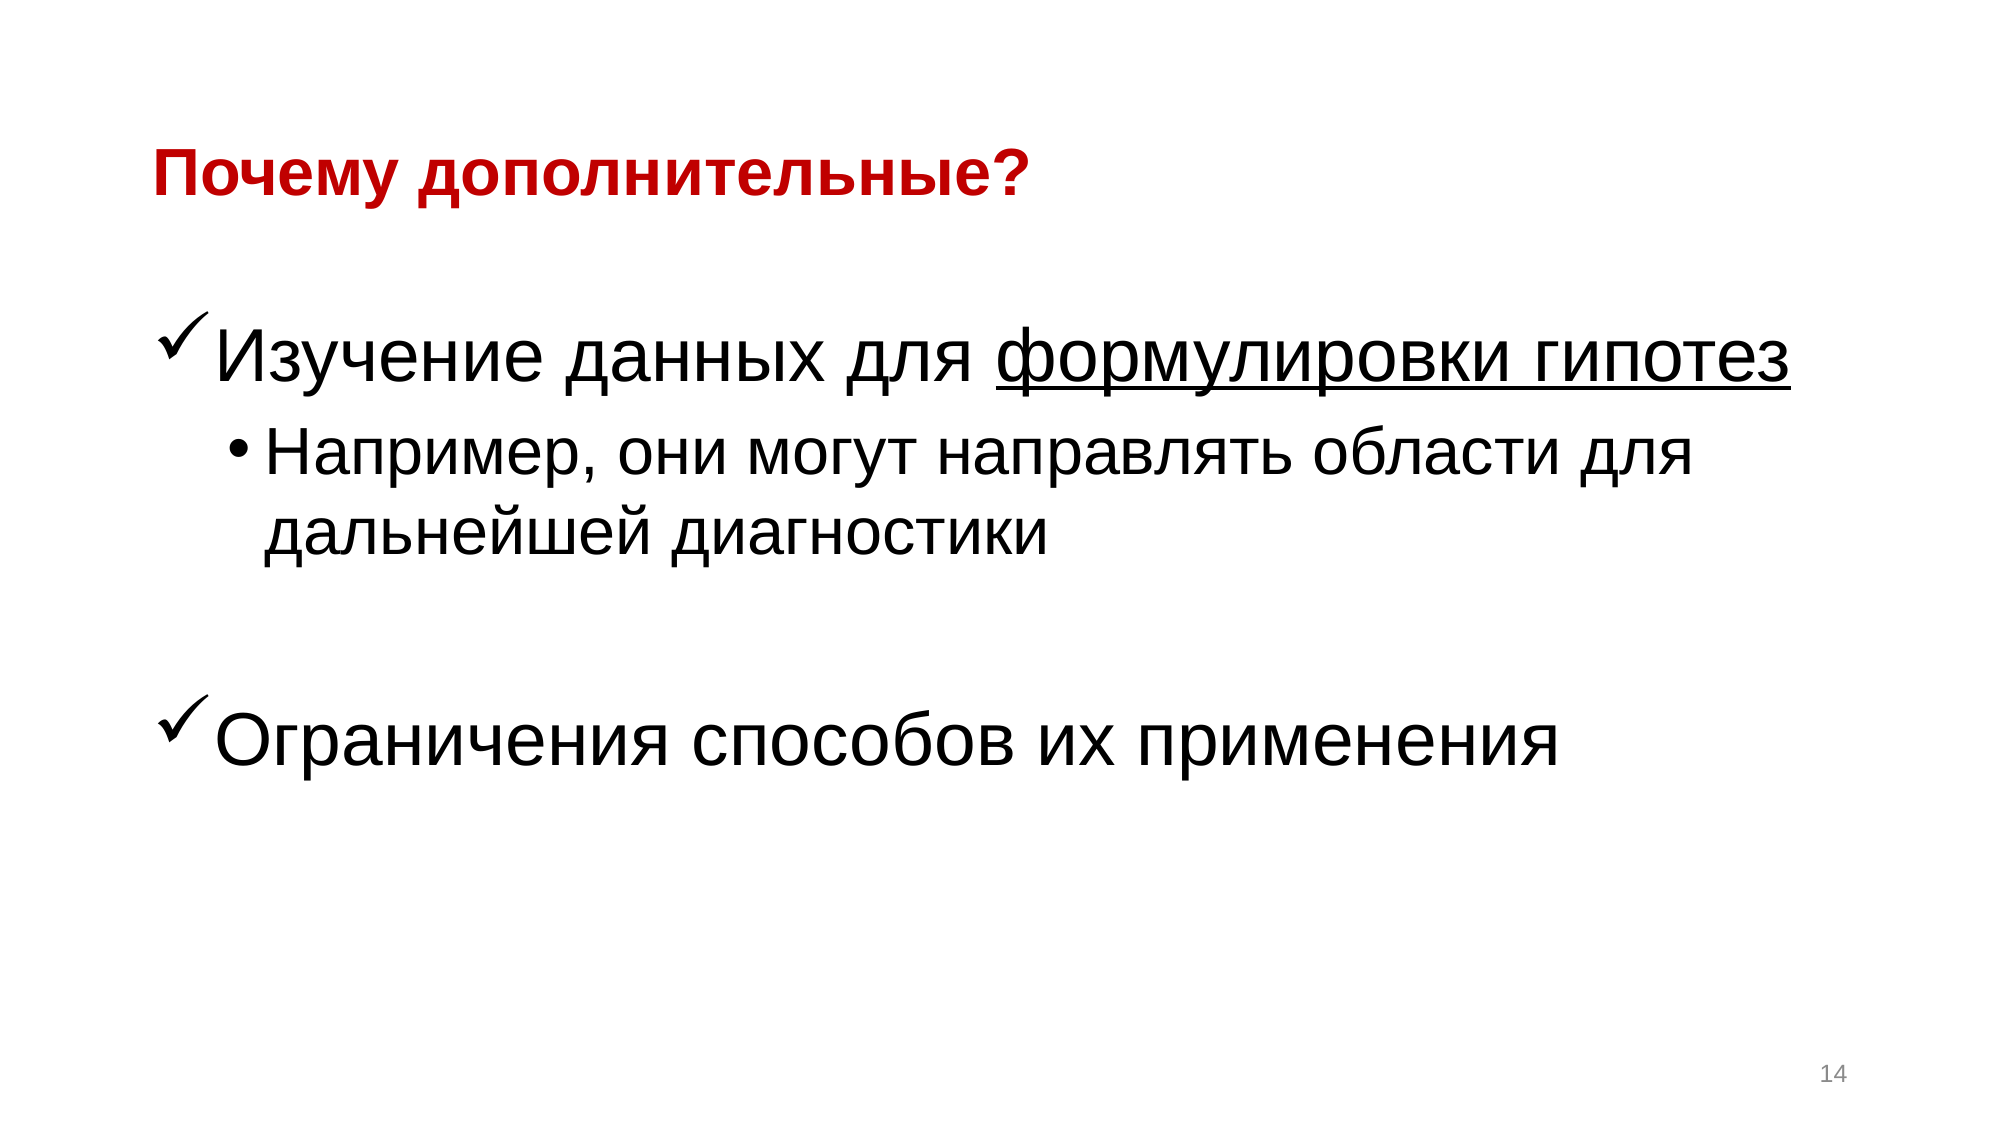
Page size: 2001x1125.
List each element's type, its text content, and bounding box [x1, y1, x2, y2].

slide_number 14 [1412, 1042, 1863, 1103]
list Изучение данных для формулировки гипотез Например, они могут направлять области для дальнейшей диагностики Ограничения способов их применения [137, 299, 1863, 1014]
title Почему дополнительные? [137, 59, 1863, 278]
